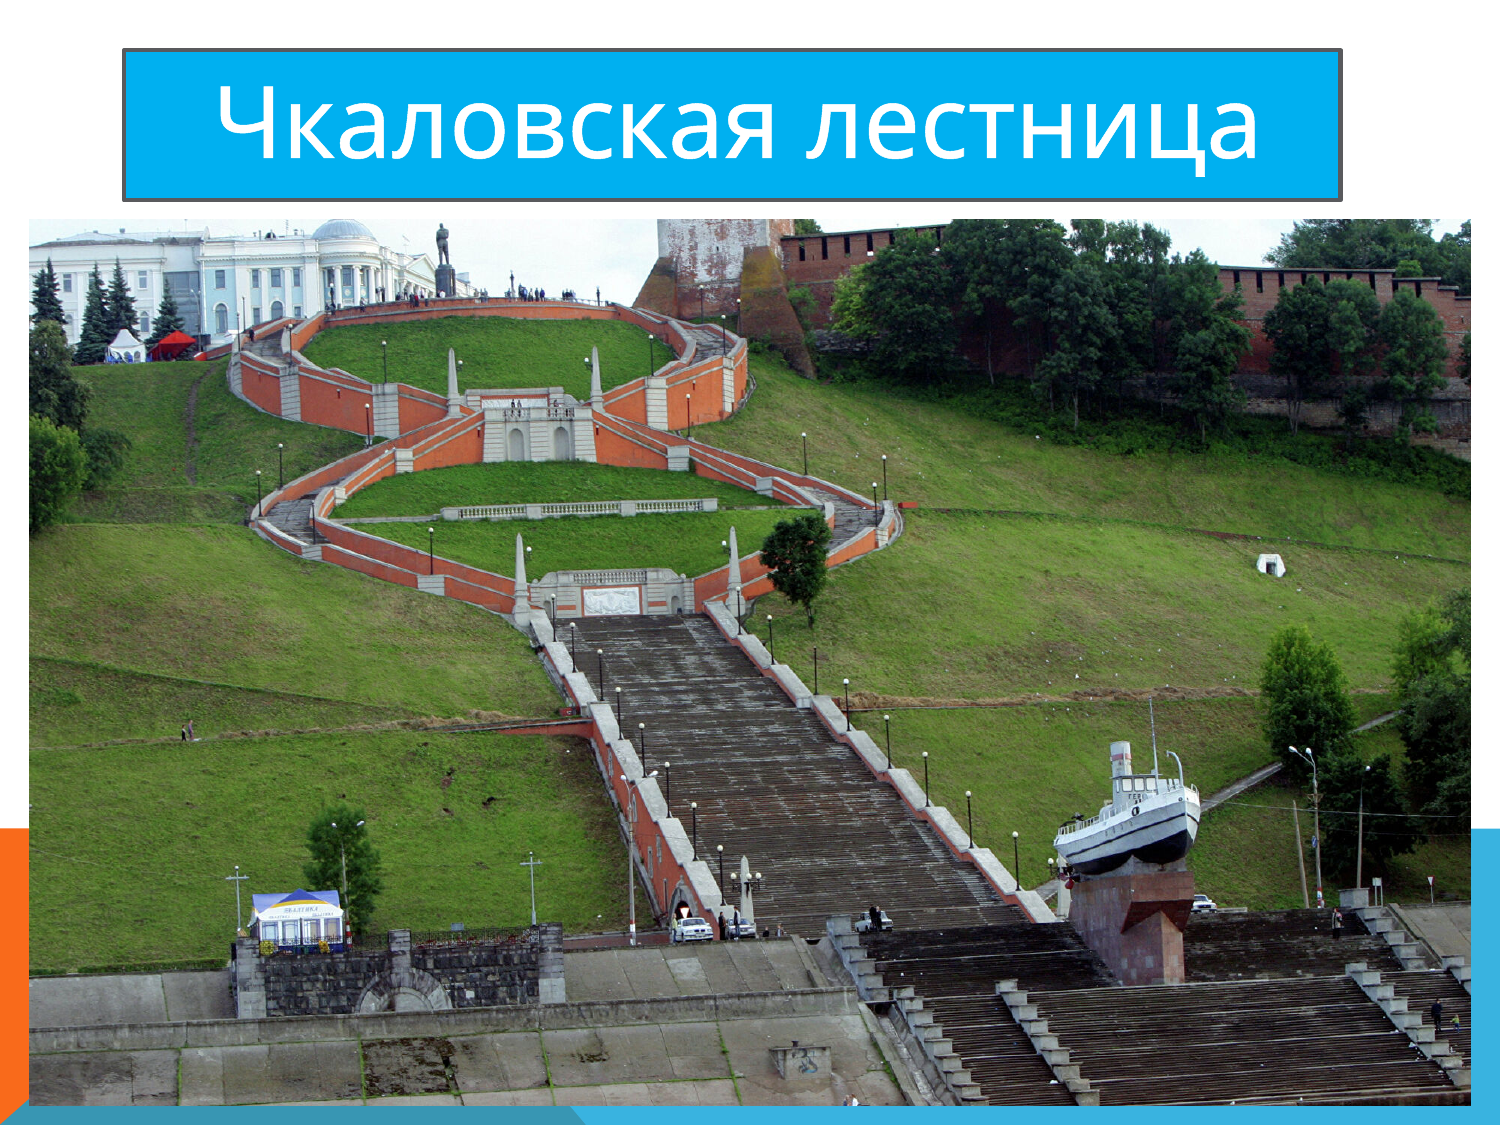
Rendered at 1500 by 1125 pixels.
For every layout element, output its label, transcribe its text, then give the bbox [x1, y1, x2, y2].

text_box [122, 48, 1343, 202]
picture [29, 219, 1471, 1107]
text_box Чкаловская лестница [197, 50, 1279, 186]
